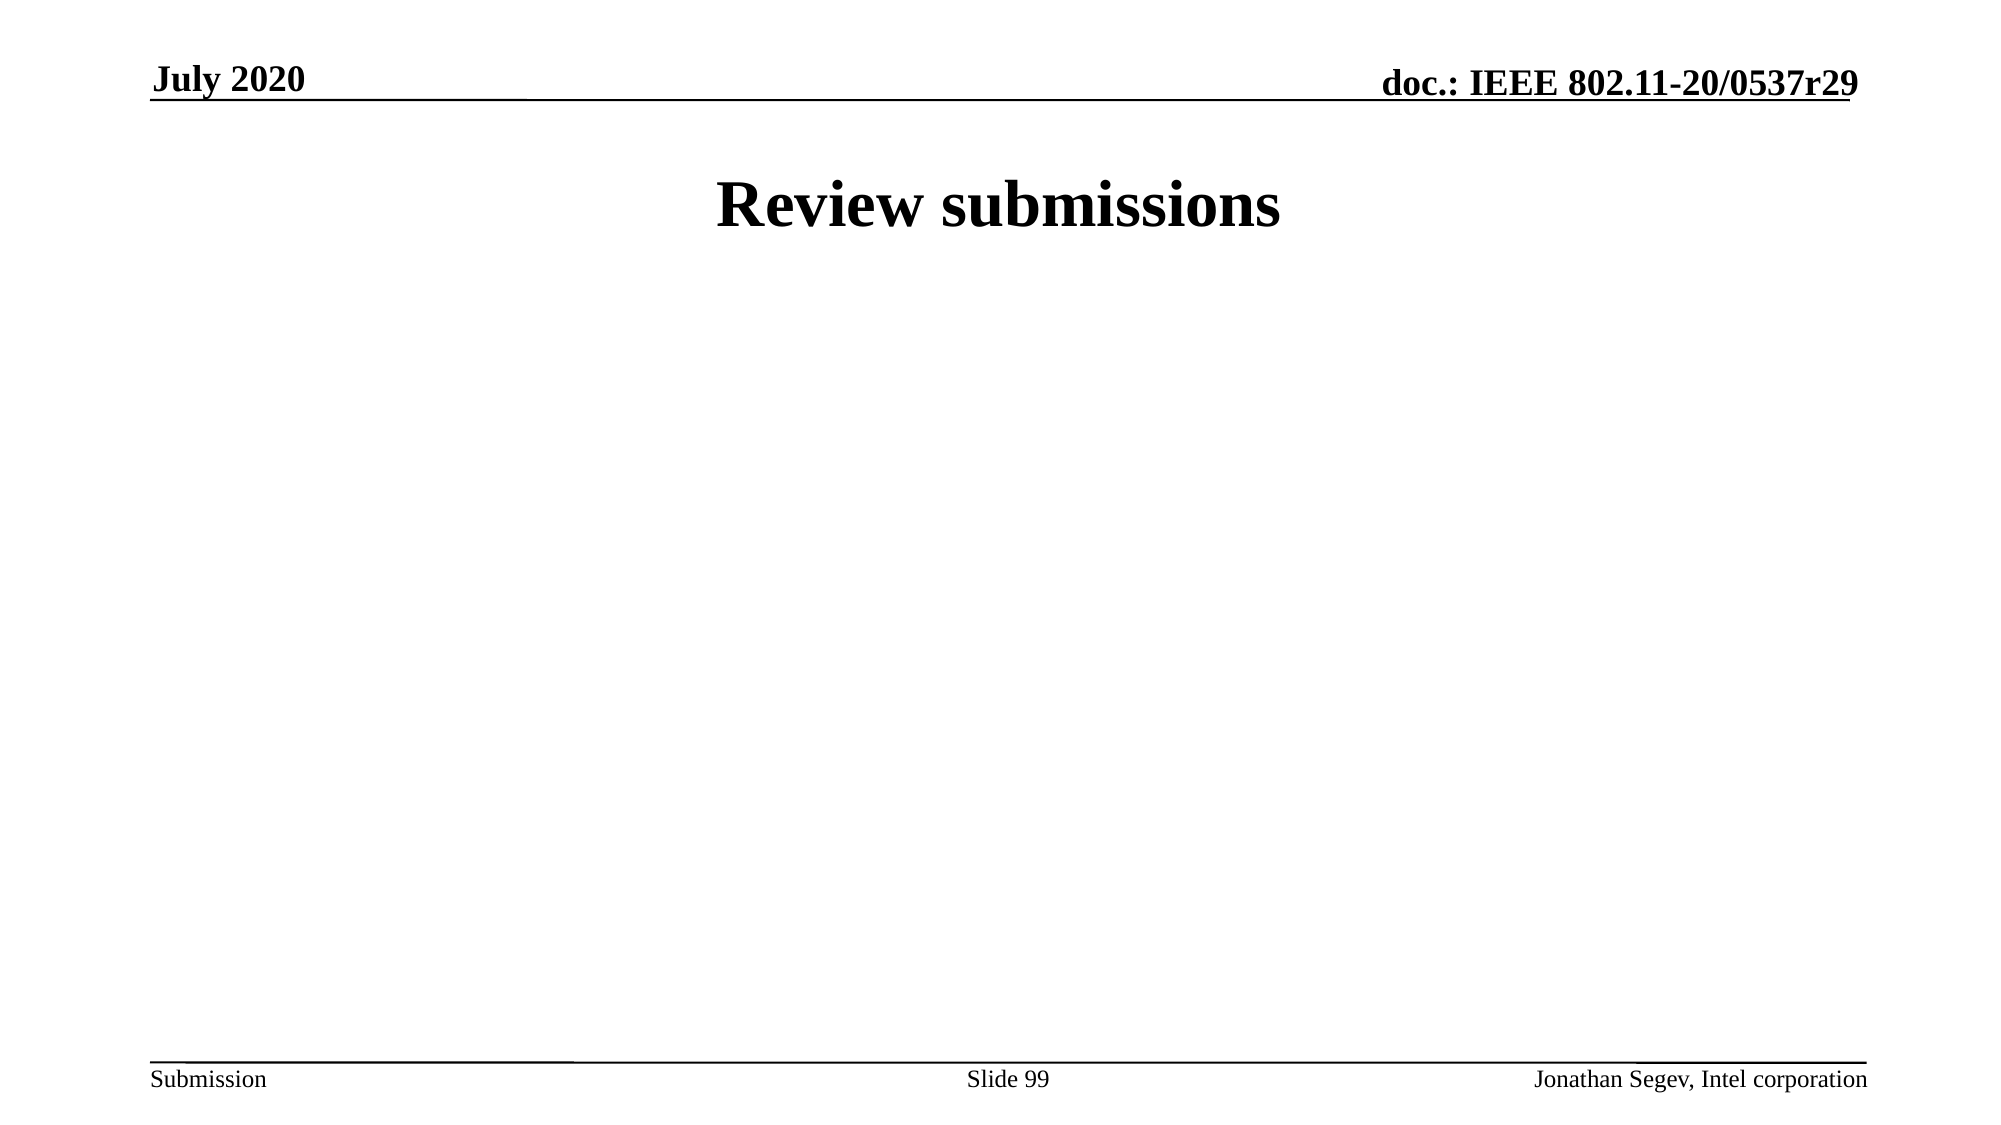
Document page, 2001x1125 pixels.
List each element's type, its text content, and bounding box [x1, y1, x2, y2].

title Review submissions [149, 112, 1850, 288]
footer Jonathan Segev, Intel corporation [1171, 1061, 1869, 1093]
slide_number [152, 54, 563, 100]
slide_number Slide 99 [950, 1061, 1067, 1123]
